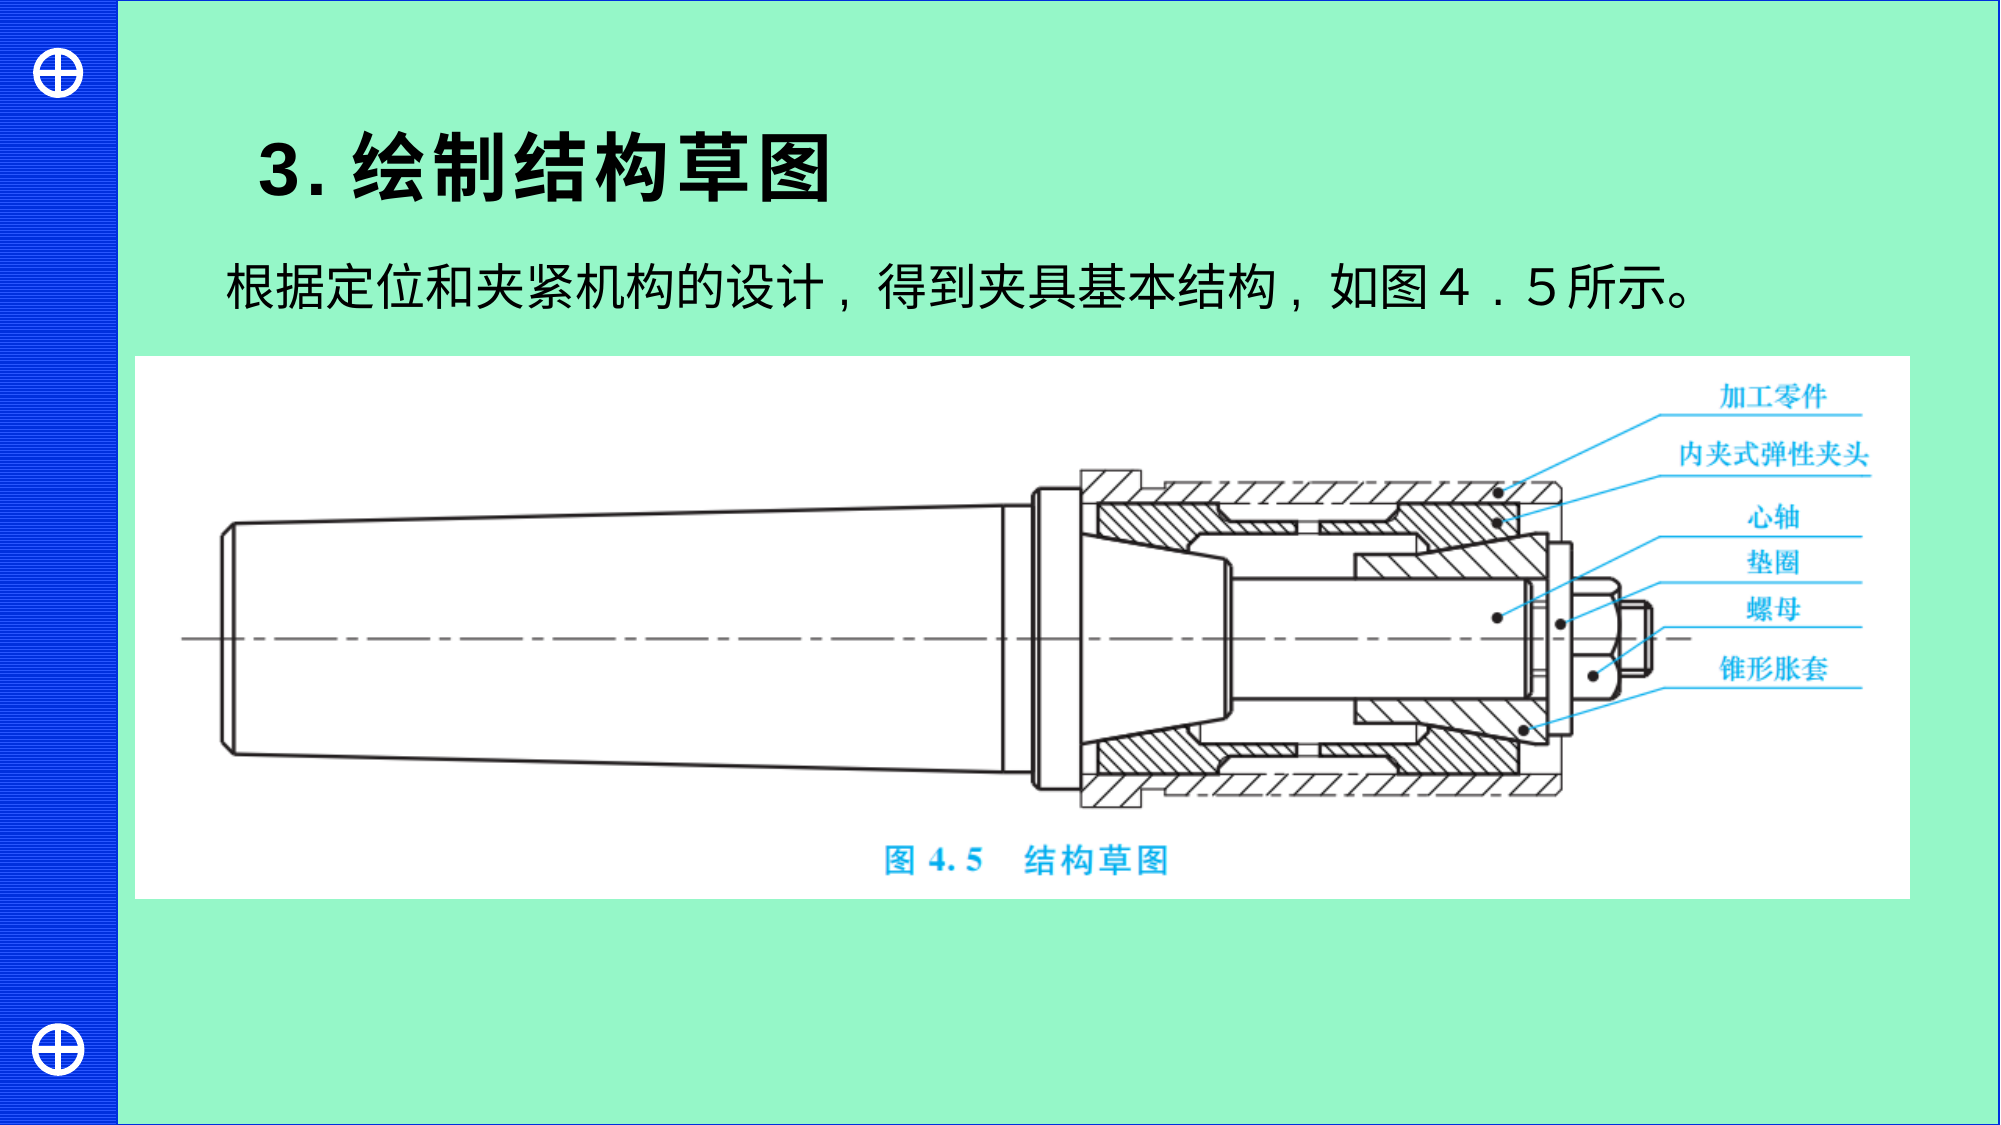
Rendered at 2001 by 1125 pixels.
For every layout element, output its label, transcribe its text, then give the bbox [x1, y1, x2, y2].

text_box 3.绘制结构草图 [135, 96, 1423, 217]
picture [135, 356, 1910, 899]
text_box 根据定位和夹紧机构的设计, 得到夹具基本结构, 如图４.５所示。 [135, 217, 1980, 413]
